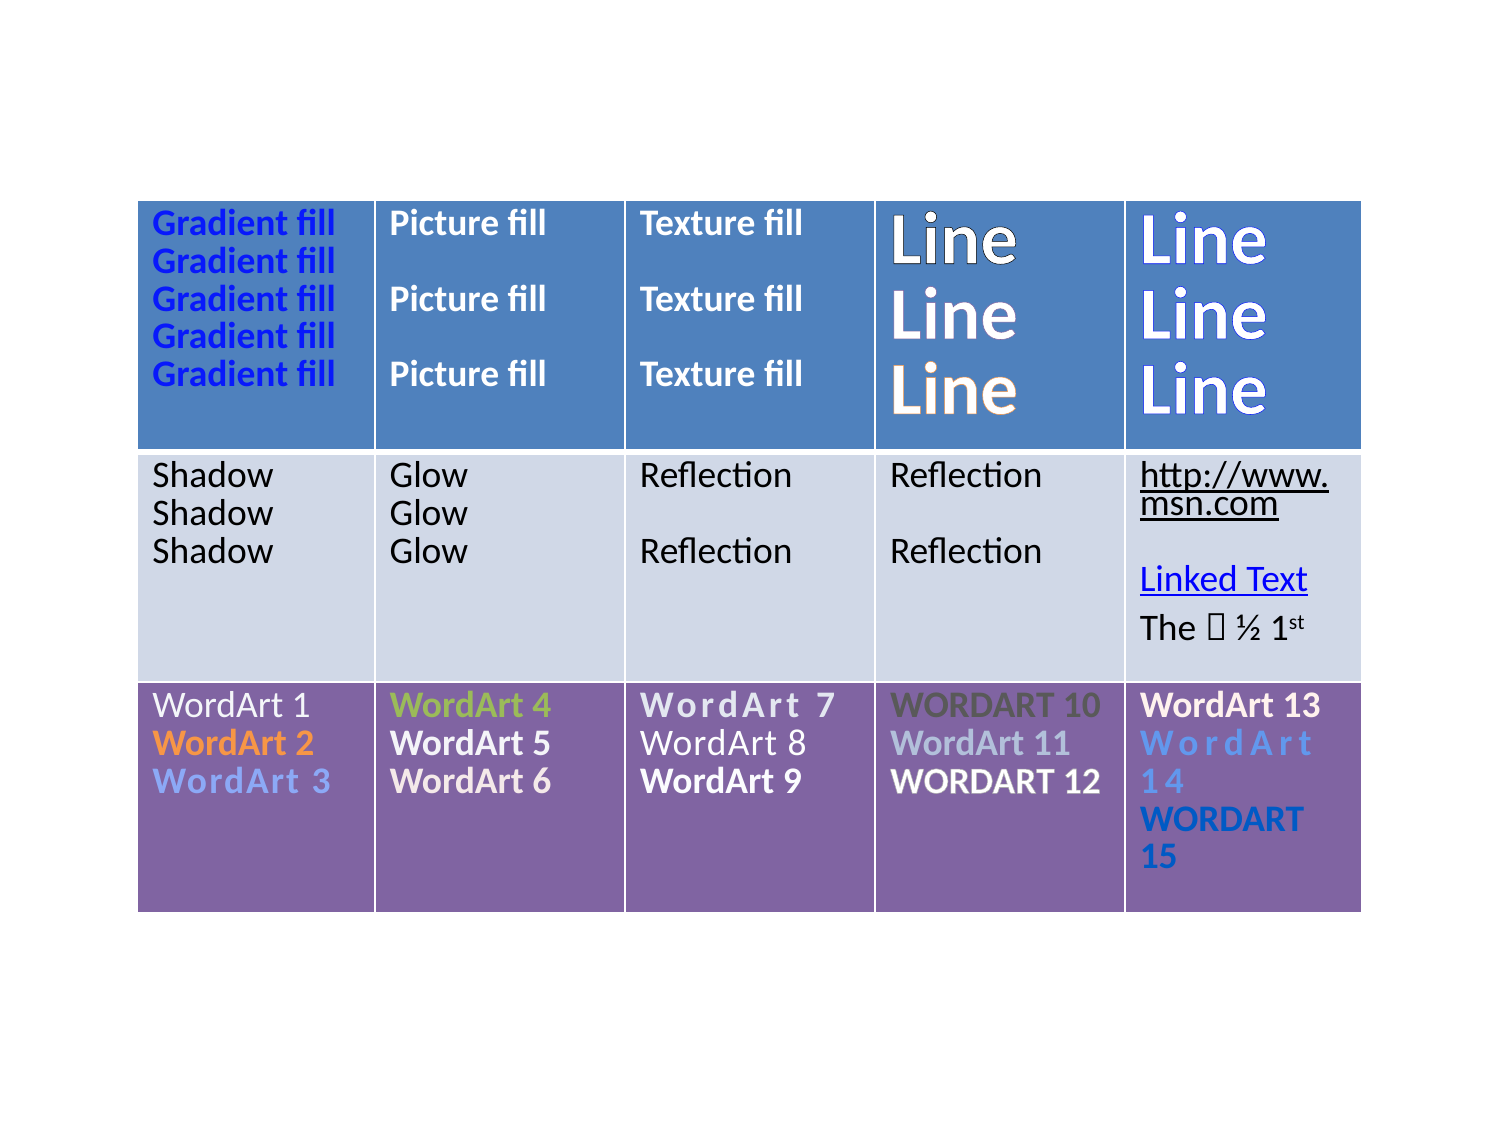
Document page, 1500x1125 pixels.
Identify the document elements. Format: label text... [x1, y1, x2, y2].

table_cell http://www.msn.com Linked Text The  ½ 1st [1126, 455, 1361, 681]
table_header Texture fill Texture fill Texture fill [626, 201, 874, 449]
table_cell WordArt 1 WordArt 2 WordArt 3 [138, 683, 374, 912]
table_header Line Line Line [1126, 201, 1361, 449]
table_cell WordArt 4 WordArt 5 WordArt 6 [376, 683, 624, 912]
table_cell WordArt 10 WordArt 11 WordArt 12 [876, 683, 1124, 912]
table_cell WordArt 7 WordArt 8 WordArt 9 [626, 683, 874, 912]
table_header Gradient fill Gradient fill Gradient fill Gradient fill Gradient fill [138, 201, 374, 449]
table_cell Reflection Reflection [876, 455, 1124, 681]
table_header Picture fill Picture fill Picture fill [376, 201, 624, 449]
table_header Line Line Line [876, 201, 1124, 449]
table_cell Shadow Shadow Shadow [138, 455, 374, 681]
table_cell Glow Glow Glow [376, 455, 624, 681]
table_cell WordArt 13 WordArt 14 WordArt 15 [1126, 683, 1361, 912]
table_cell Reflection Reflection [626, 455, 874, 681]
